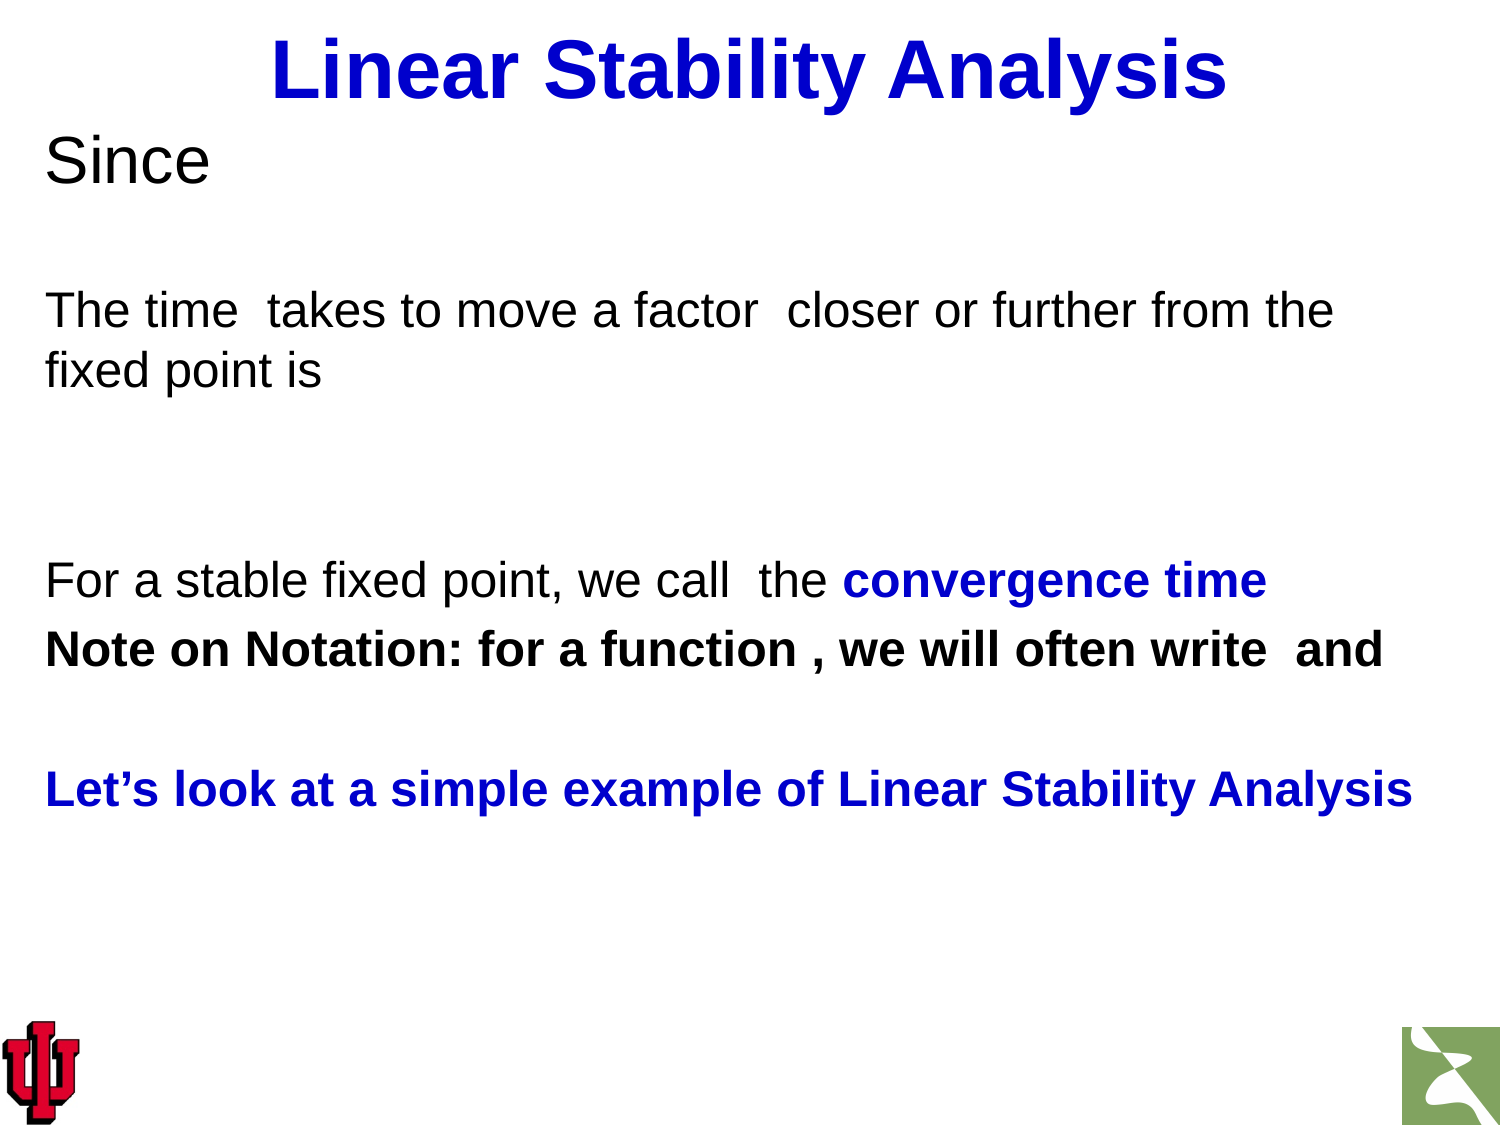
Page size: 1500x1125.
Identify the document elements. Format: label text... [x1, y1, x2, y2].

title Linear Stability Analysis [0, 0, 1500, 132]
picture [0, 1020, 80, 1125]
picture [1402, 1027, 1500, 1125]
